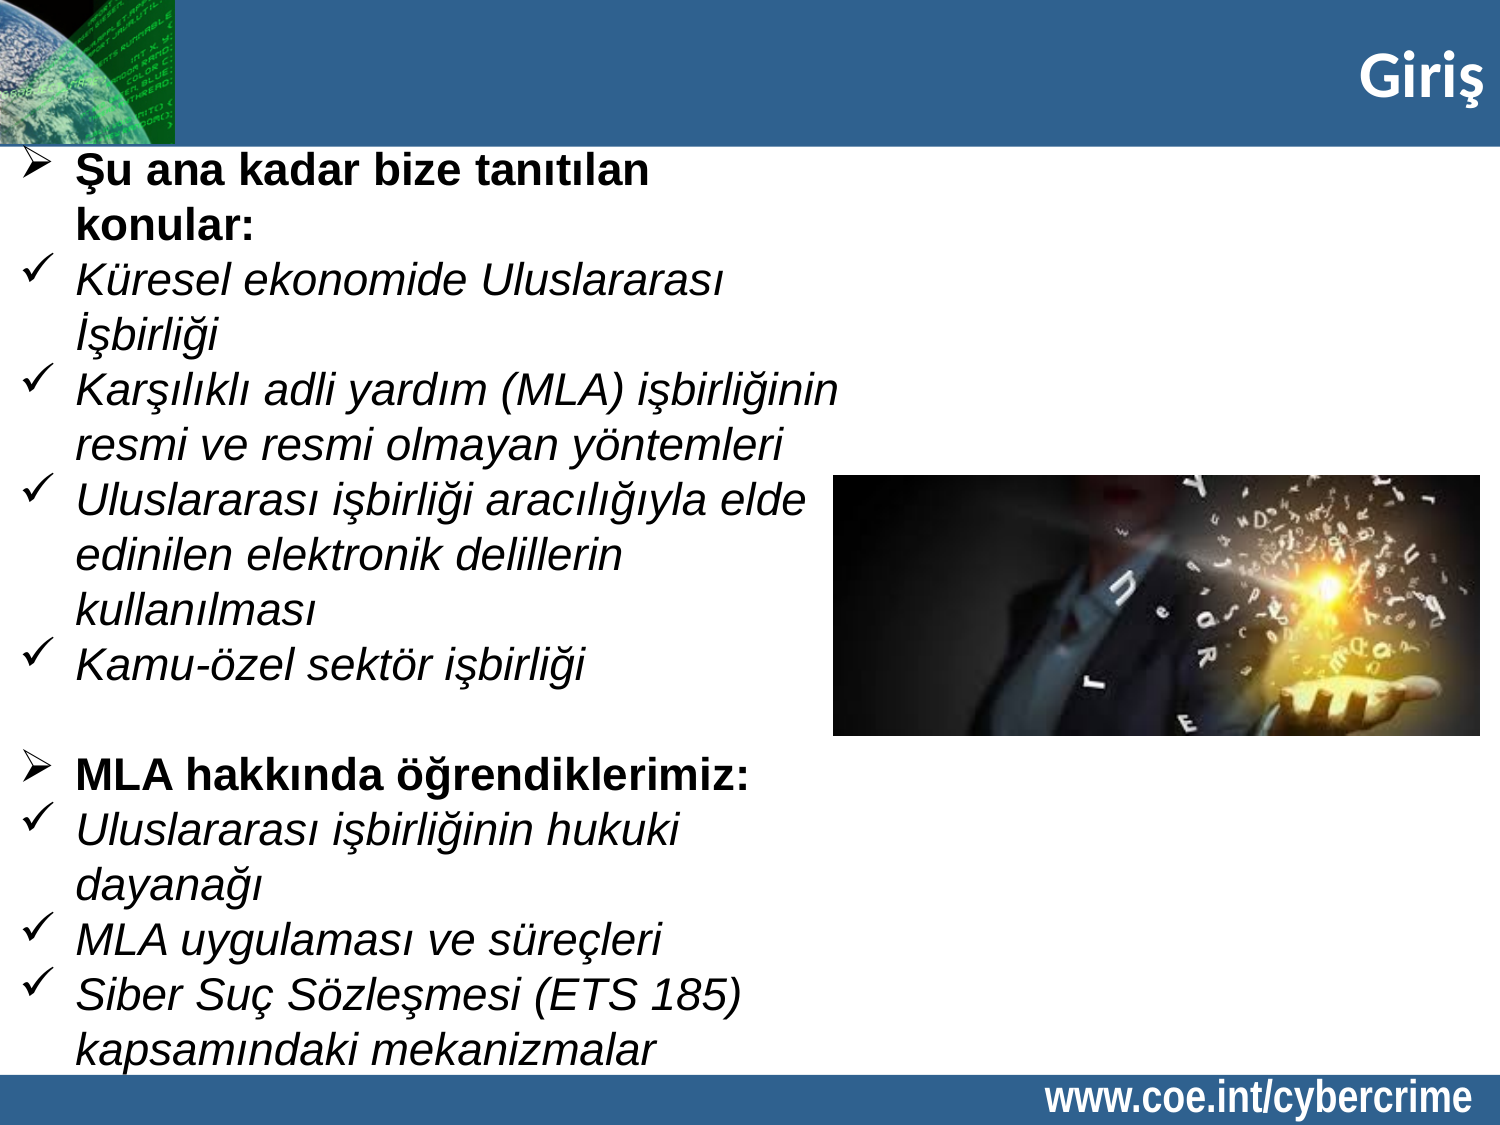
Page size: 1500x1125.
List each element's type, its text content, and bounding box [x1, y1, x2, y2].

picture [0, 0, 175, 144]
text_box Giriş [179, 0, 1500, 149]
text_box [0, 1073, 1030, 1125]
text_box www.coe.int/cybercrime [1030, 1059, 1500, 1125]
picture [833, 475, 1481, 737]
text_box Şu ana kadar bize tanıtılan konular: Küresel ekonomide Uluslararası İşbirliği Karşılıklı adli yardım (MLA) işbirliğinin resmi ve resmi olmayan yöntemleri Uluslararası işbirliği aracılığıyla elde edinilen elektronik delillerin kullanılması Kamu-özel sektör işbirliği MLA hakkında öğrendiklerimiz: Uluslararası işbirliğinin hukuki dayanağı MLA uygulaması ve süreçleri Siber Suç Sözleşmesi (ETS 185) kapsamındaki mekanizmalar [4, 132, 856, 1082]
